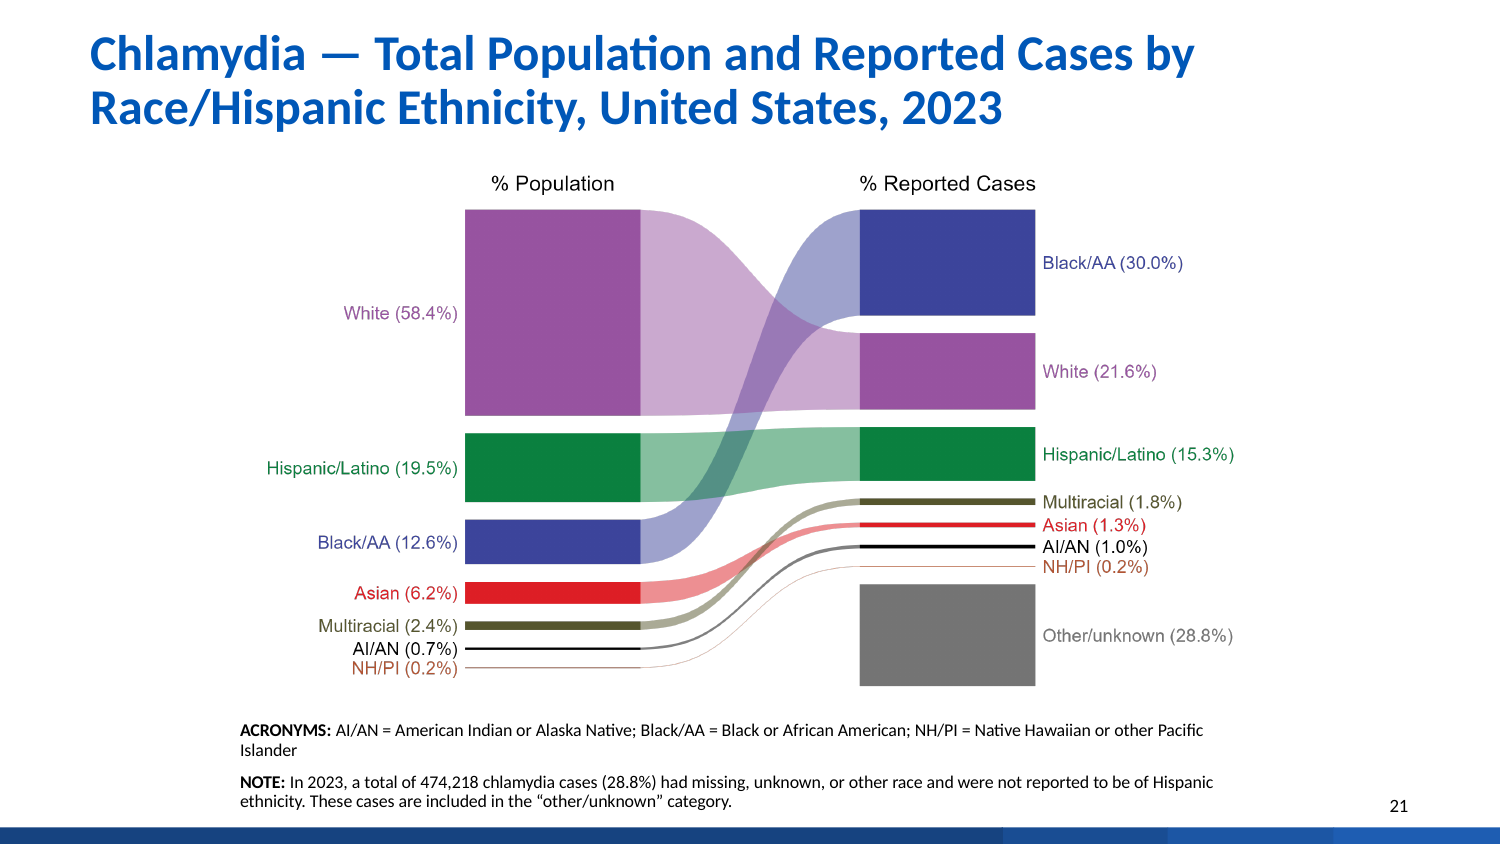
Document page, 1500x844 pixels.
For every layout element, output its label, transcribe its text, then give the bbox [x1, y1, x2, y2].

title Chlamydia — Total Population and Reported Cases by Race/Hispanic Ethnicity, United States, 2023 [75, 19, 1425, 144]
picture [258, 166, 1242, 694]
list ACRONYMS: AI/AN = American Indian or Alaska Native; Black/AA = Black or African American; NH/PI = Native Hawaiian or other Pacific Islander NOTE: In 2023, a total of 474,218 chlamydia cases (28.8%) had missing, unknown, or other race and were not reported to be of Hispanic ethnicity. These cases are included in the “other/unknown” category. [225, 714, 1275, 820]
